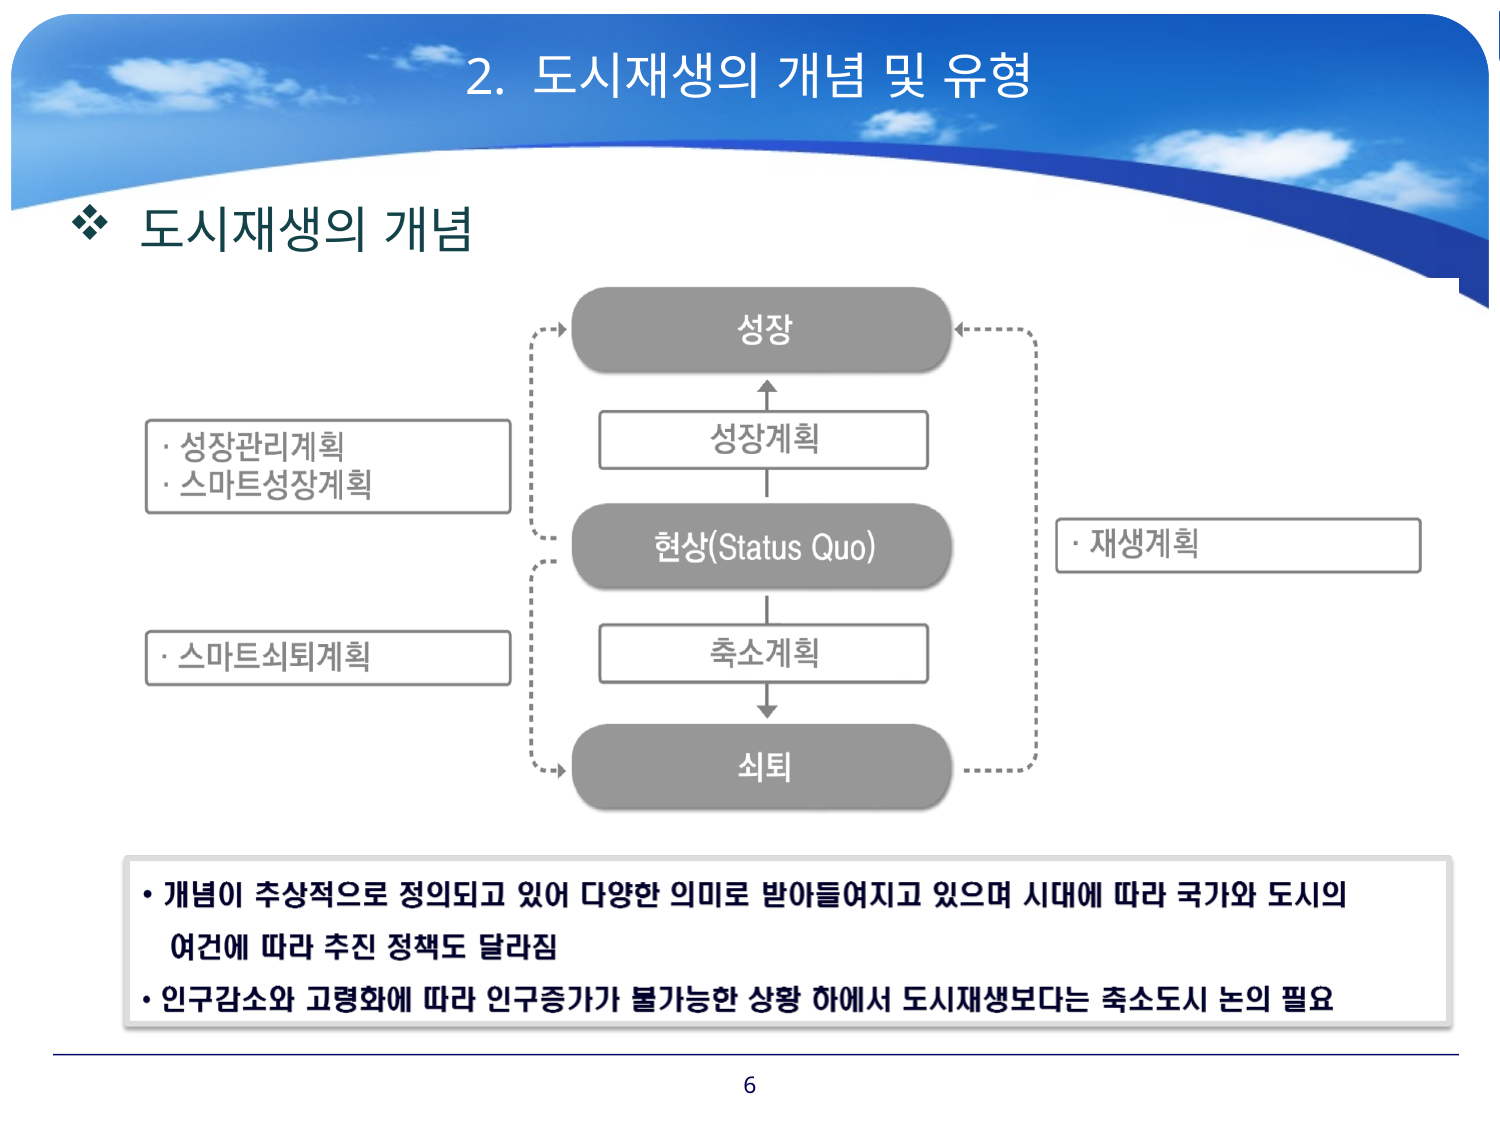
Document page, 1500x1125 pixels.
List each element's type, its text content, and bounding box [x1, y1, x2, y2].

picture [12, 138, 1488, 823]
text_box 도시재생의 개념 [53, 191, 1006, 267]
picture [112, 851, 1459, 1048]
text_box [0, 0, 1500, 75]
text_box 2. 도시재생의 개념 및 유형 [0, 75, 1500, 138]
